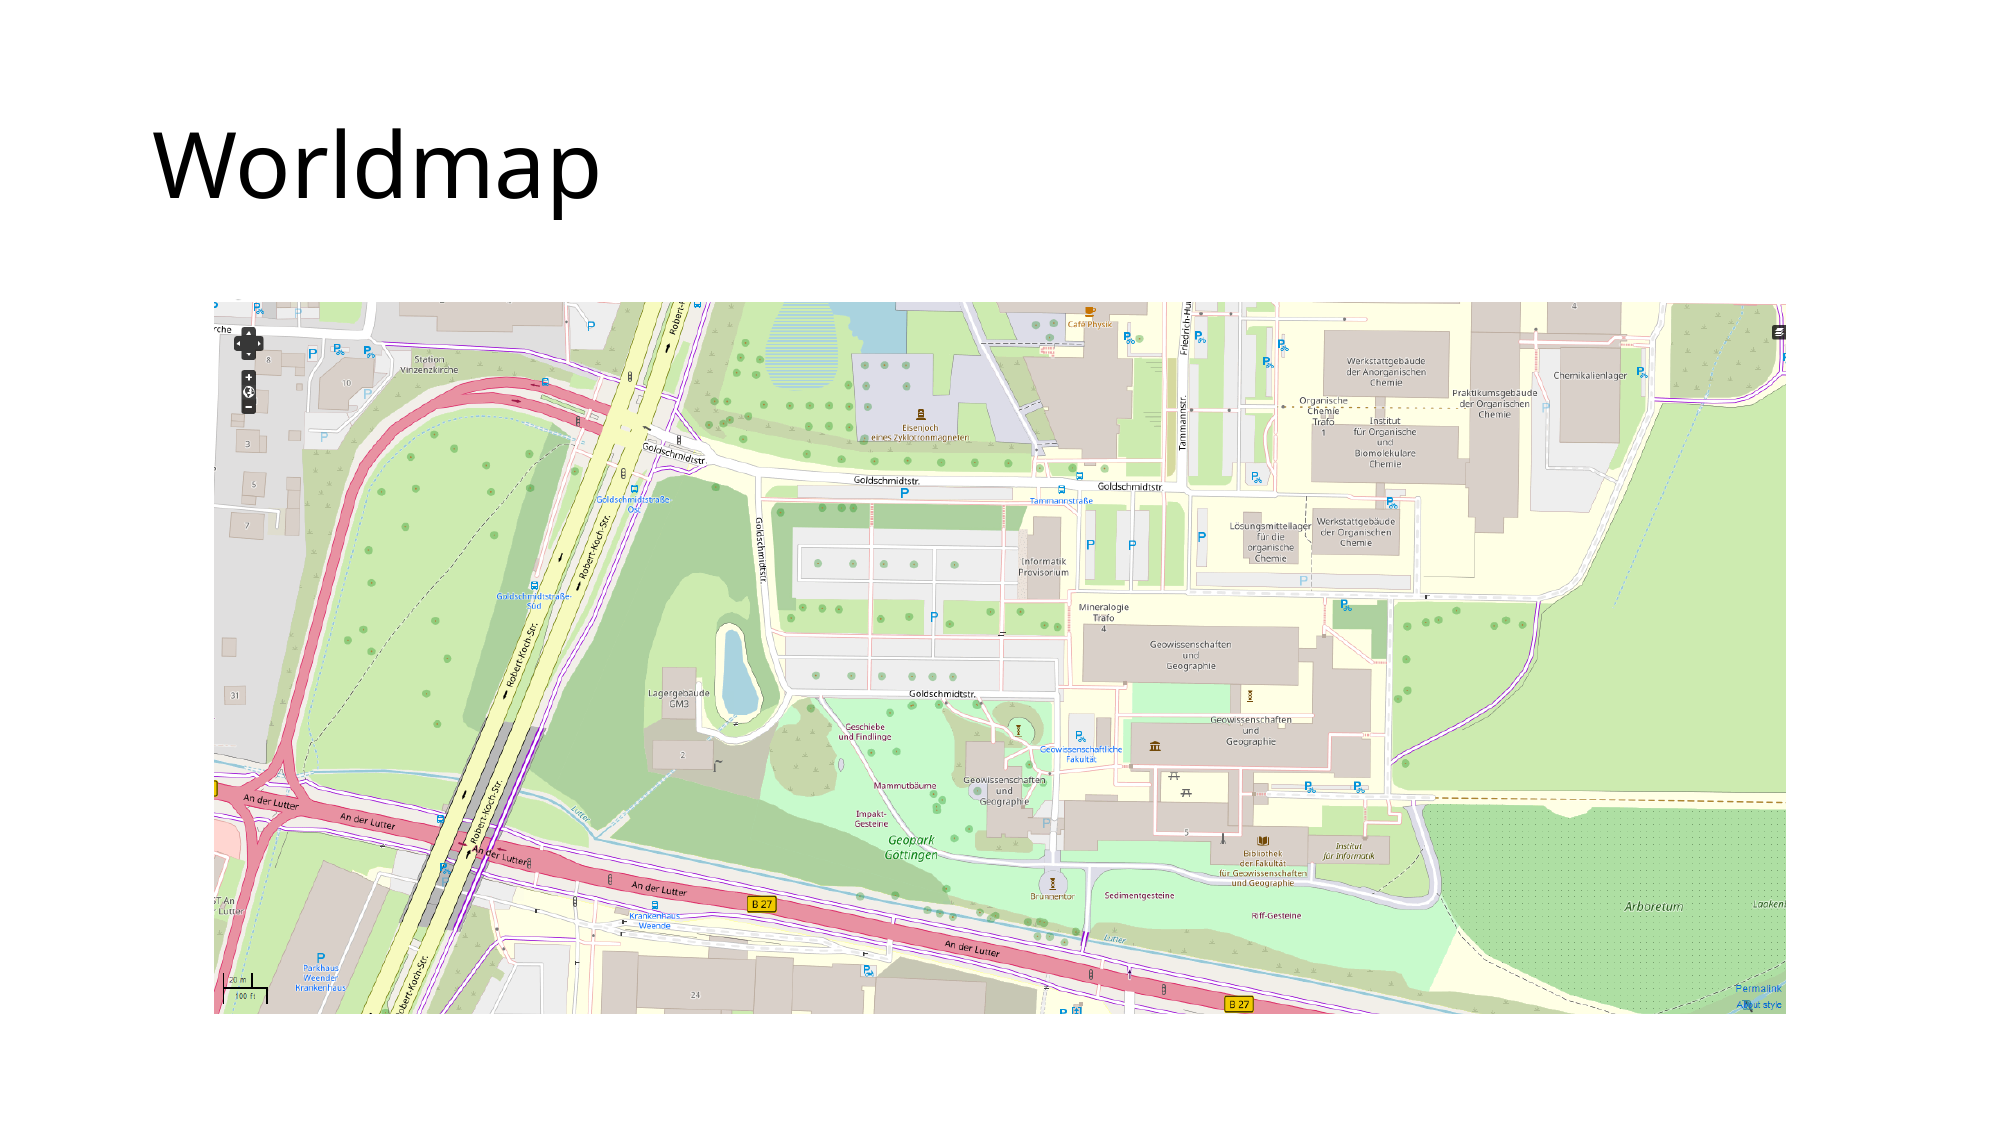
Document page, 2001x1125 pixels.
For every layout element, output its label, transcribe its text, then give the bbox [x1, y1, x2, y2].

picture [213, 299, 1786, 1014]
text_box Worldmap [137, 59, 1863, 278]
